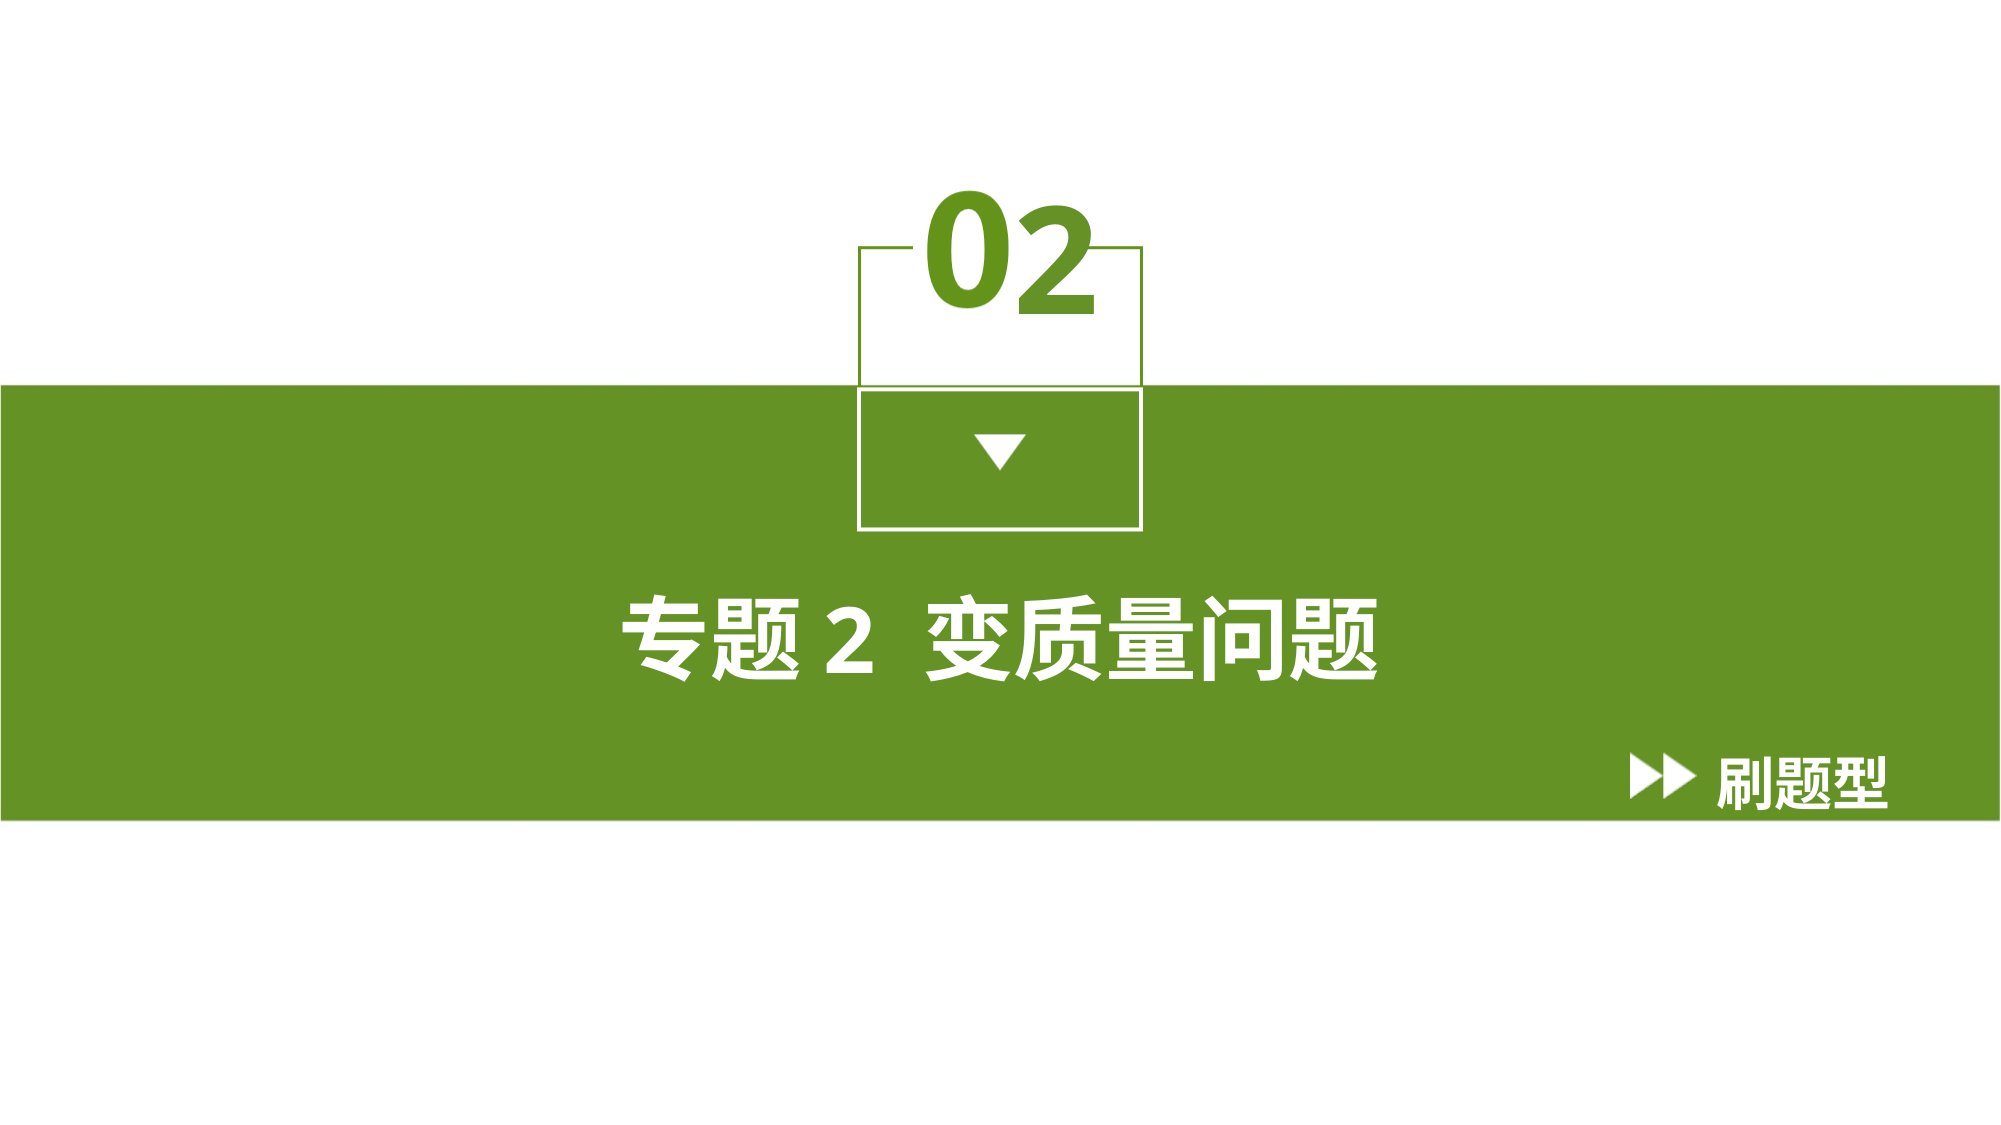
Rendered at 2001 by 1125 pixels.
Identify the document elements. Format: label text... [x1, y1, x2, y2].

picture [0, 0, 2000, 572]
text_box 刷题型 [1715, 718, 1997, 812]
text_box 专题2 变质量问题 [0, 572, 2000, 699]
text_box 2 [1013, 156, 1173, 353]
picture [0, 699, 2000, 1125]
